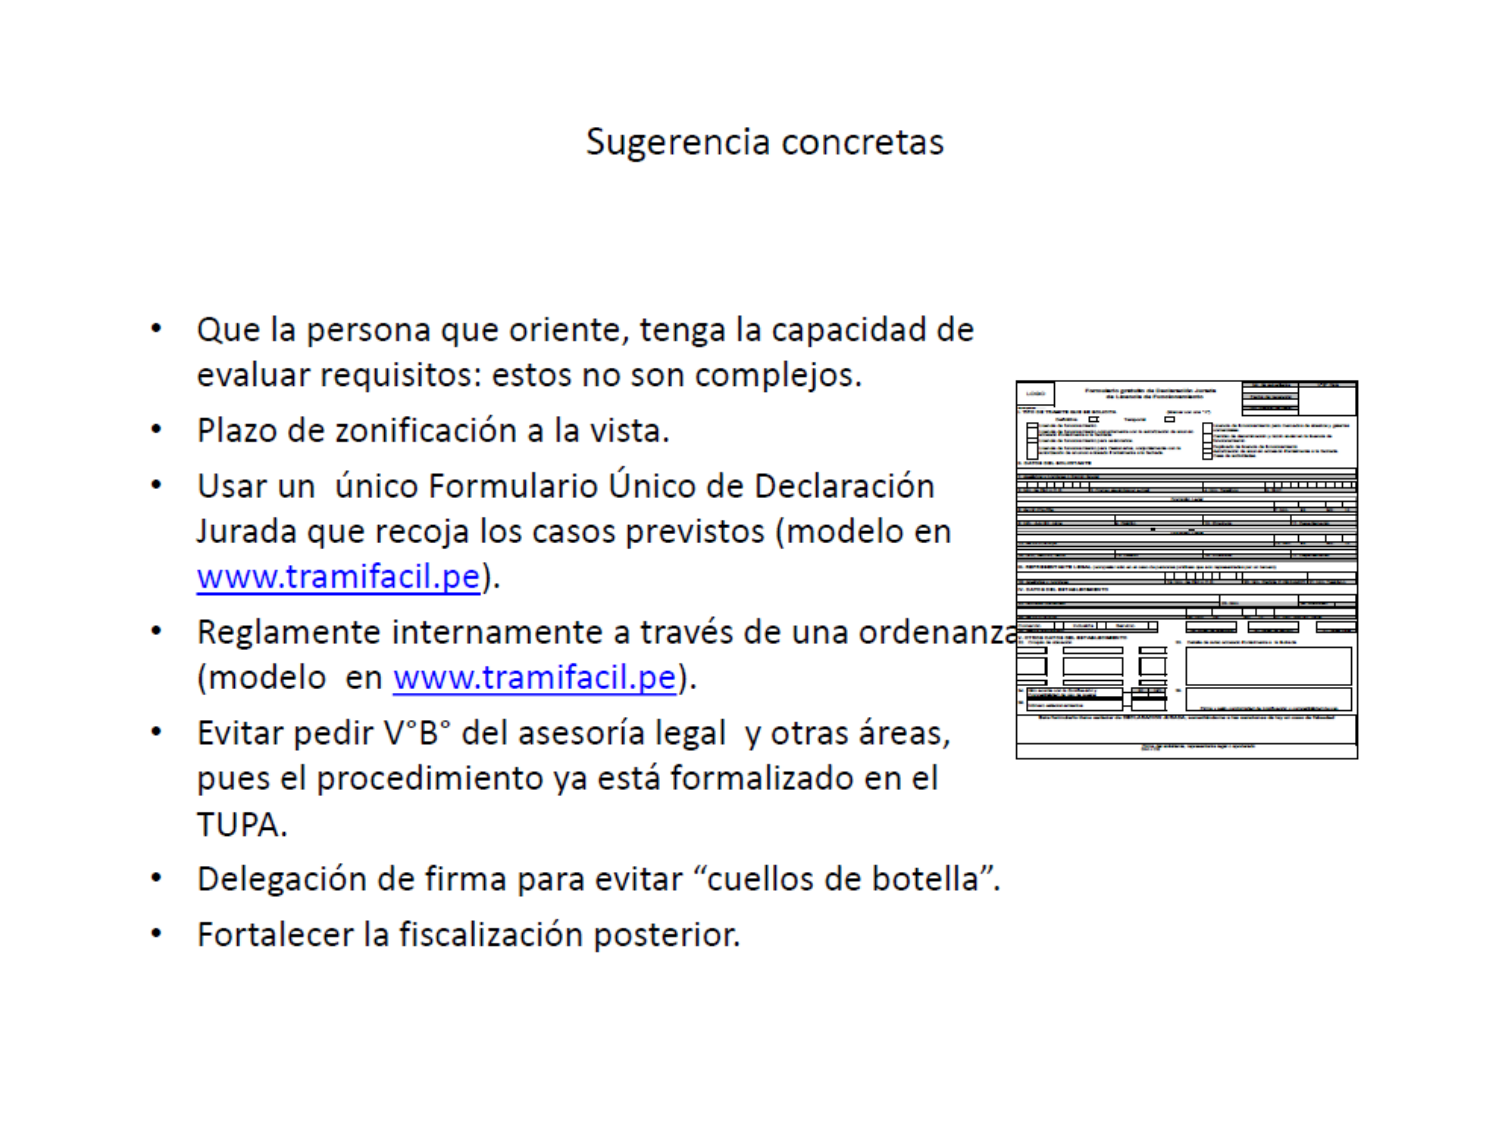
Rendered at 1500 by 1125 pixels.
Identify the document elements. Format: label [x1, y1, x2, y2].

text_box [150, 45, 1425, 233]
picture [140, 93, 1395, 982]
